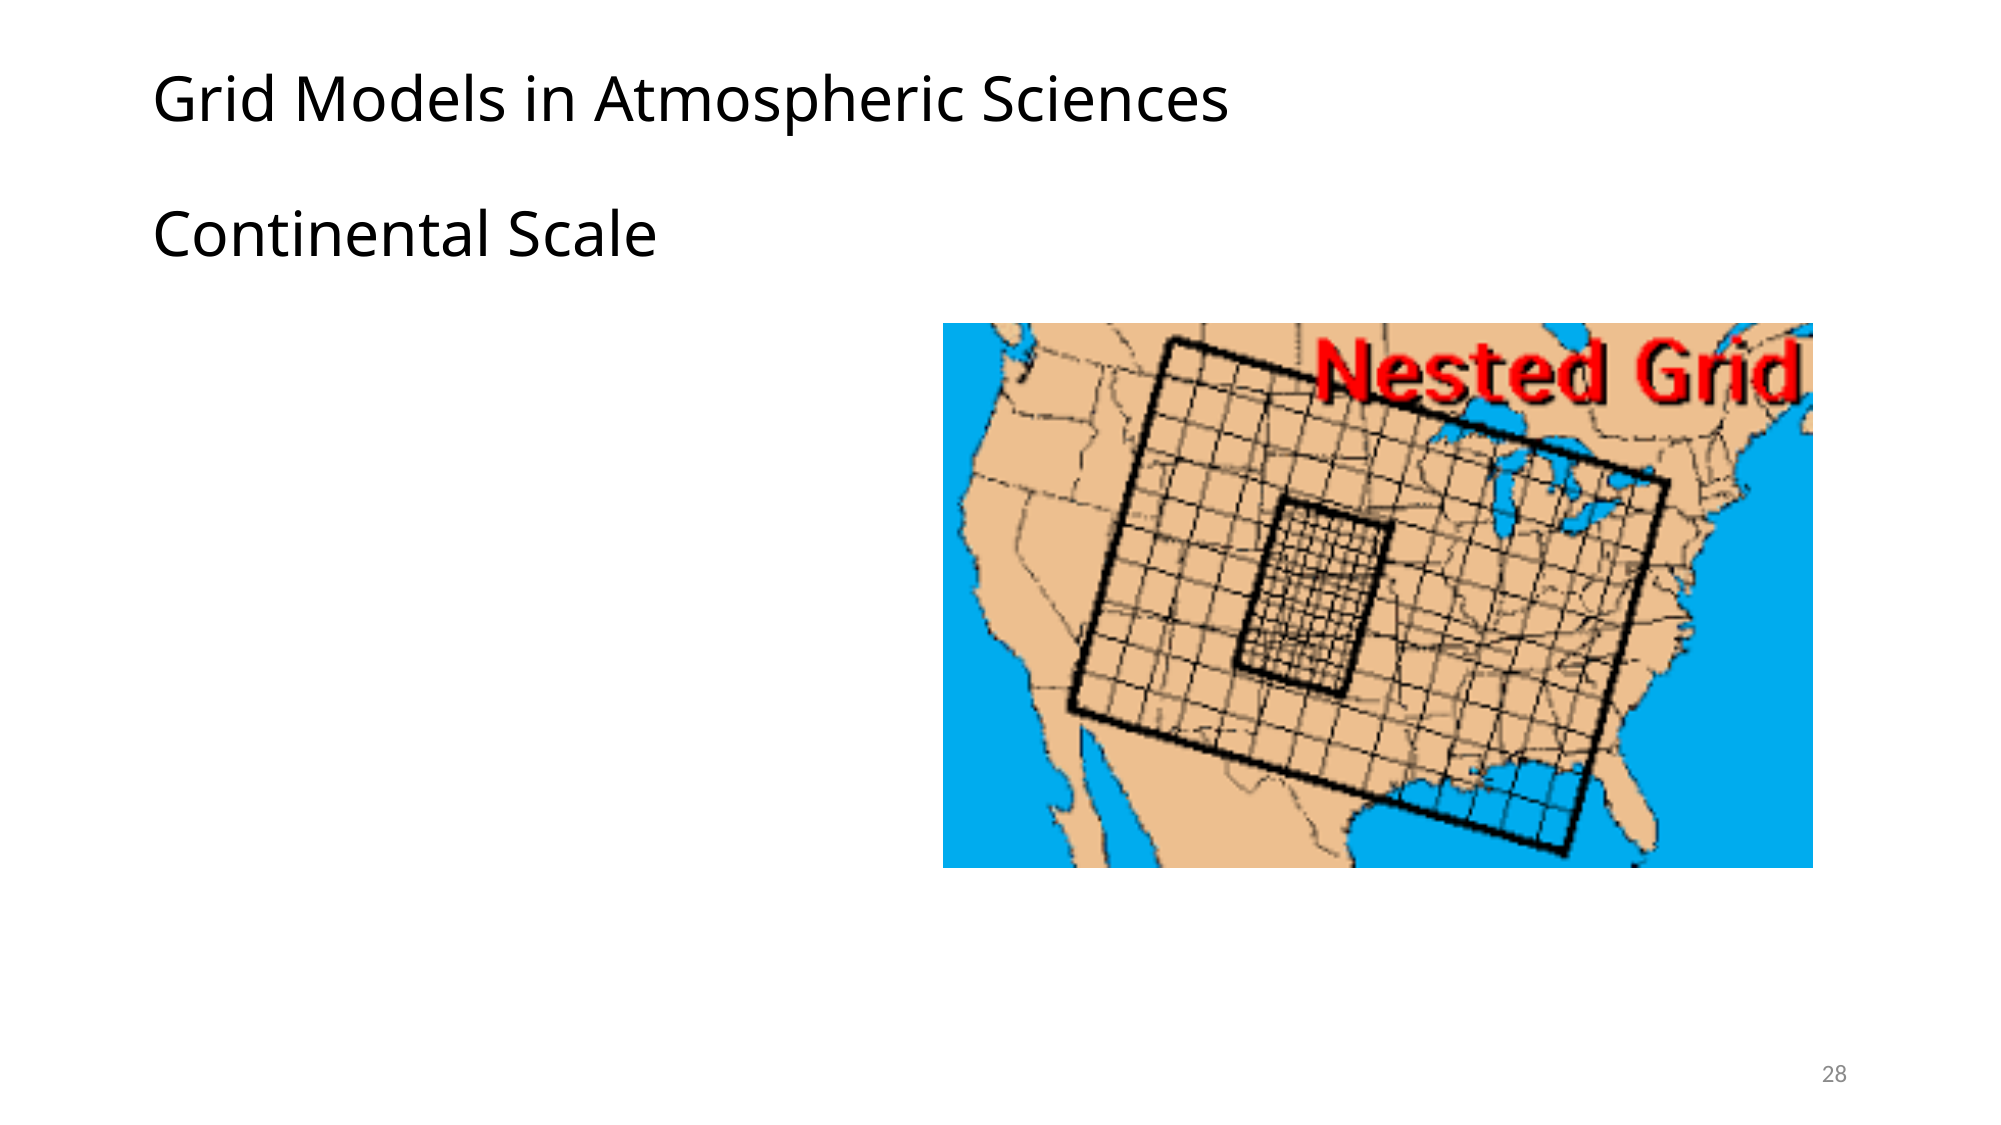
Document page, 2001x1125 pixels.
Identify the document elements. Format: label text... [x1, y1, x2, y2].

picture [961, 323, 1813, 868]
title Grid Models in Atmospheric Sciences Continental Scale [137, 59, 1863, 278]
picture [1800, 410, 1813, 435]
picture [991, 323, 1022, 347]
slide_number 28 [1412, 1042, 1863, 1103]
